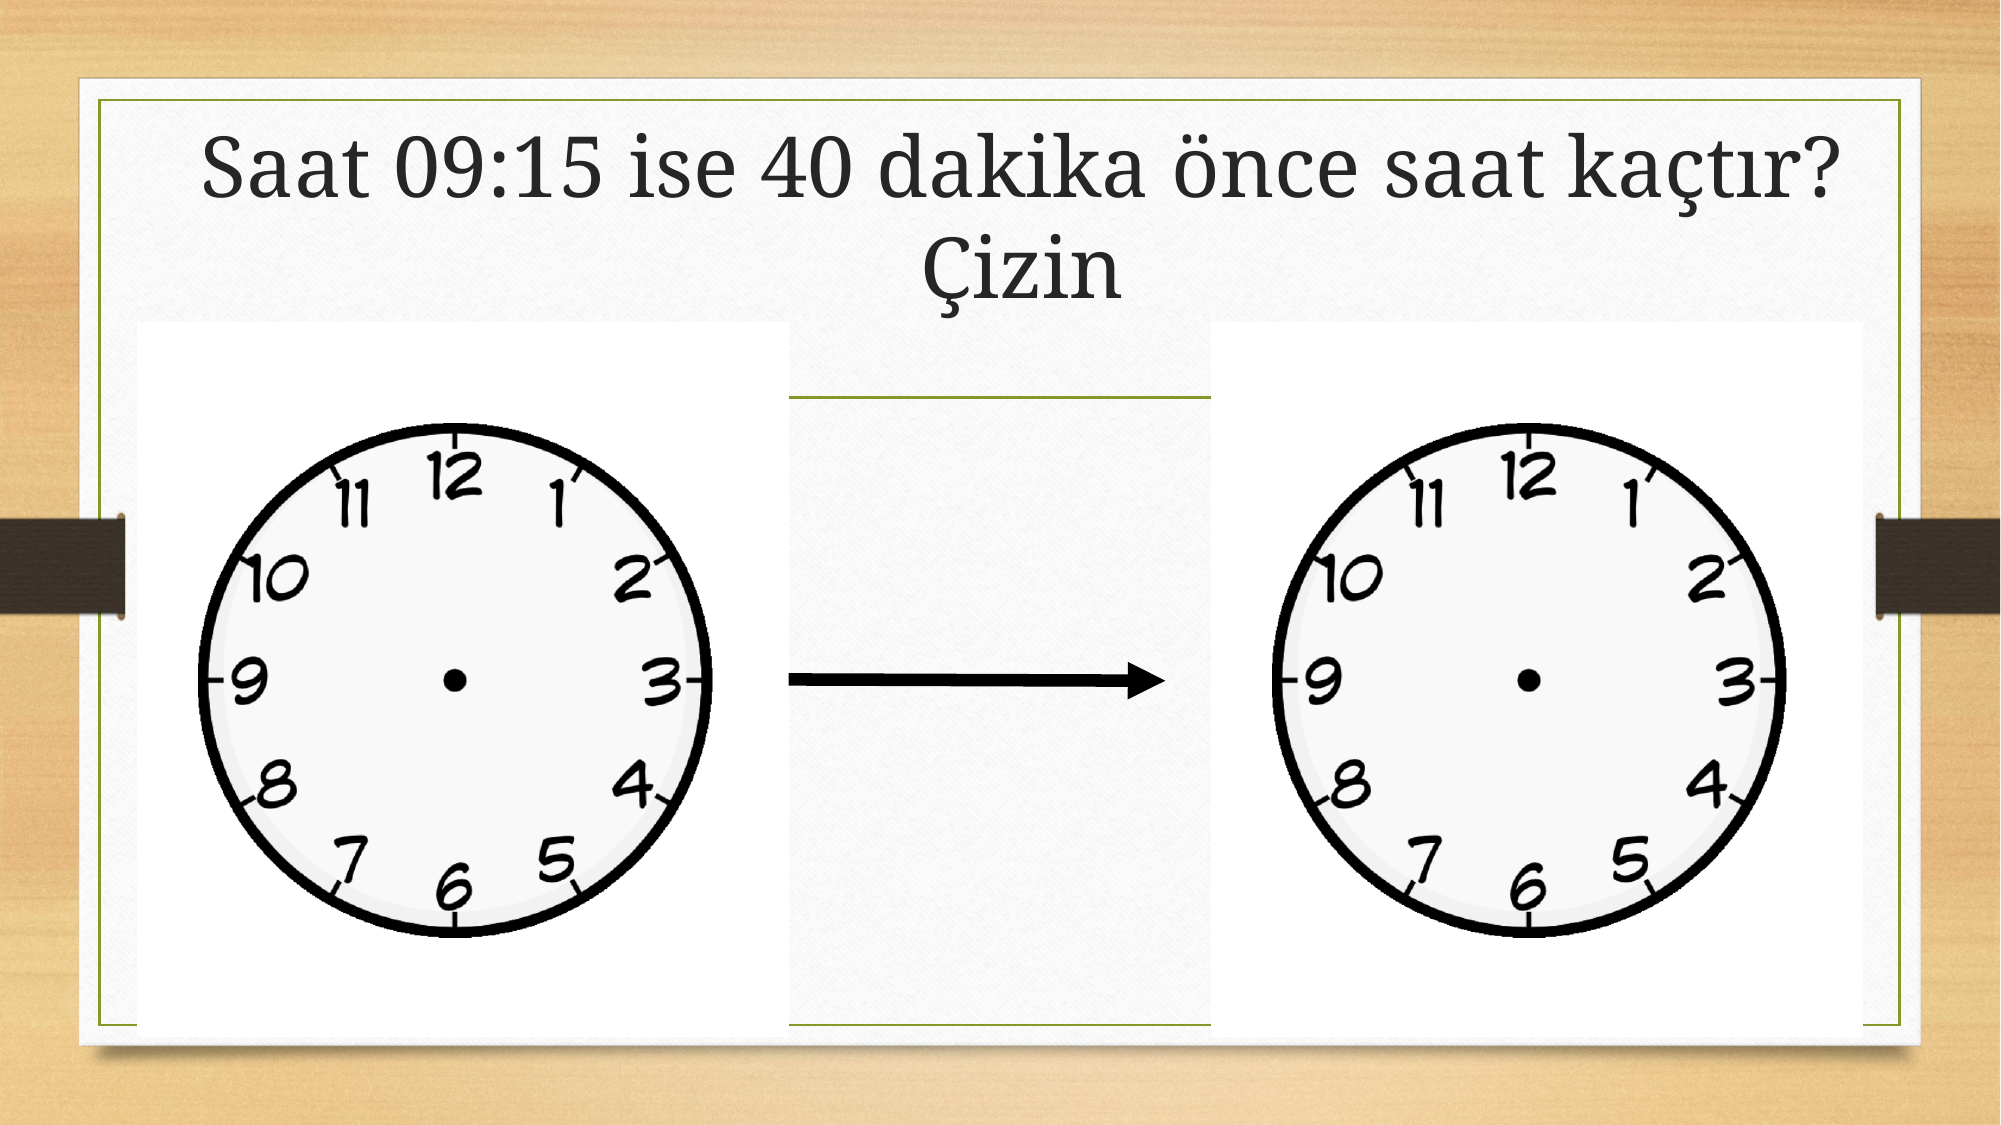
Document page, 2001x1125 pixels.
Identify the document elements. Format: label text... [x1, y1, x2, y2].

picture [0, 0, 2001, 1125]
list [137, 322, 789, 1037]
title Saat 09:15 ise 40 dakika önce saat kaçtır? Çizin [137, 105, 1908, 323]
